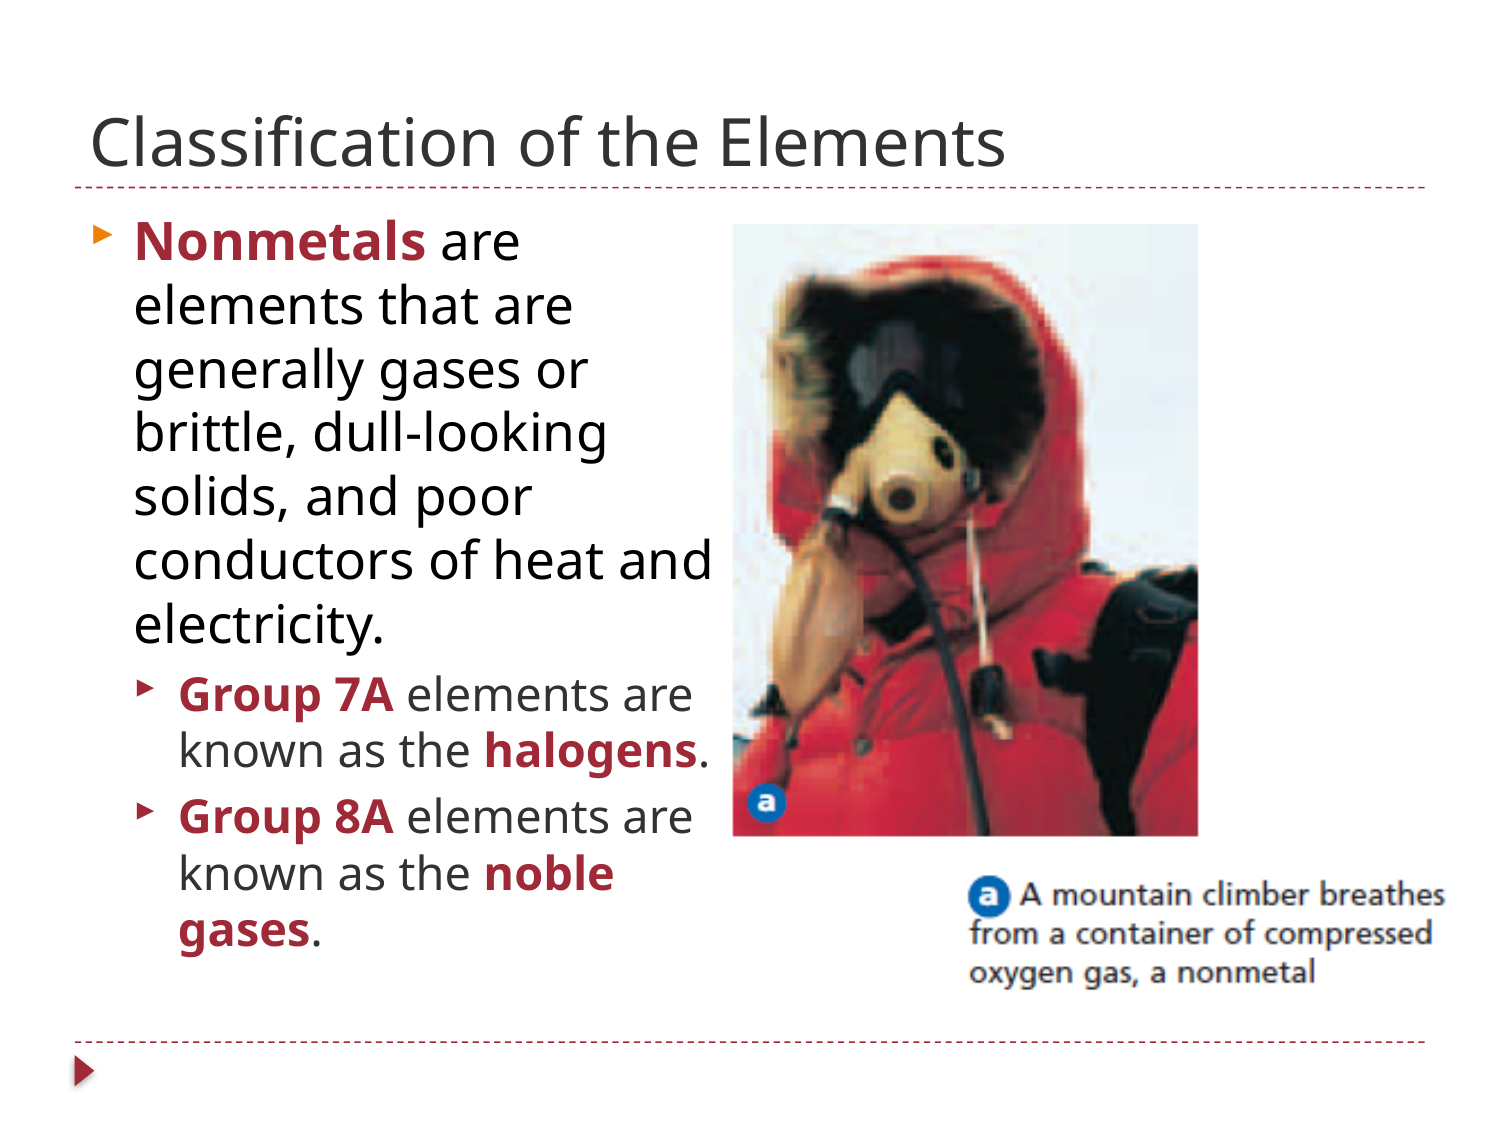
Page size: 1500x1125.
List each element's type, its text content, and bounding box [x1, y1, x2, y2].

picture [962, 874, 1457, 998]
list Nonmetals are elements that are generally gases or brittle, dull-looking solids, and poor conductors of heat and electricity. Group 7A elements are known as the halogens. Group 8A elements are known as the noble gases. [75, 200, 738, 1010]
title Classification of the Elements [75, 37, 1425, 188]
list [724, 224, 1207, 840]
